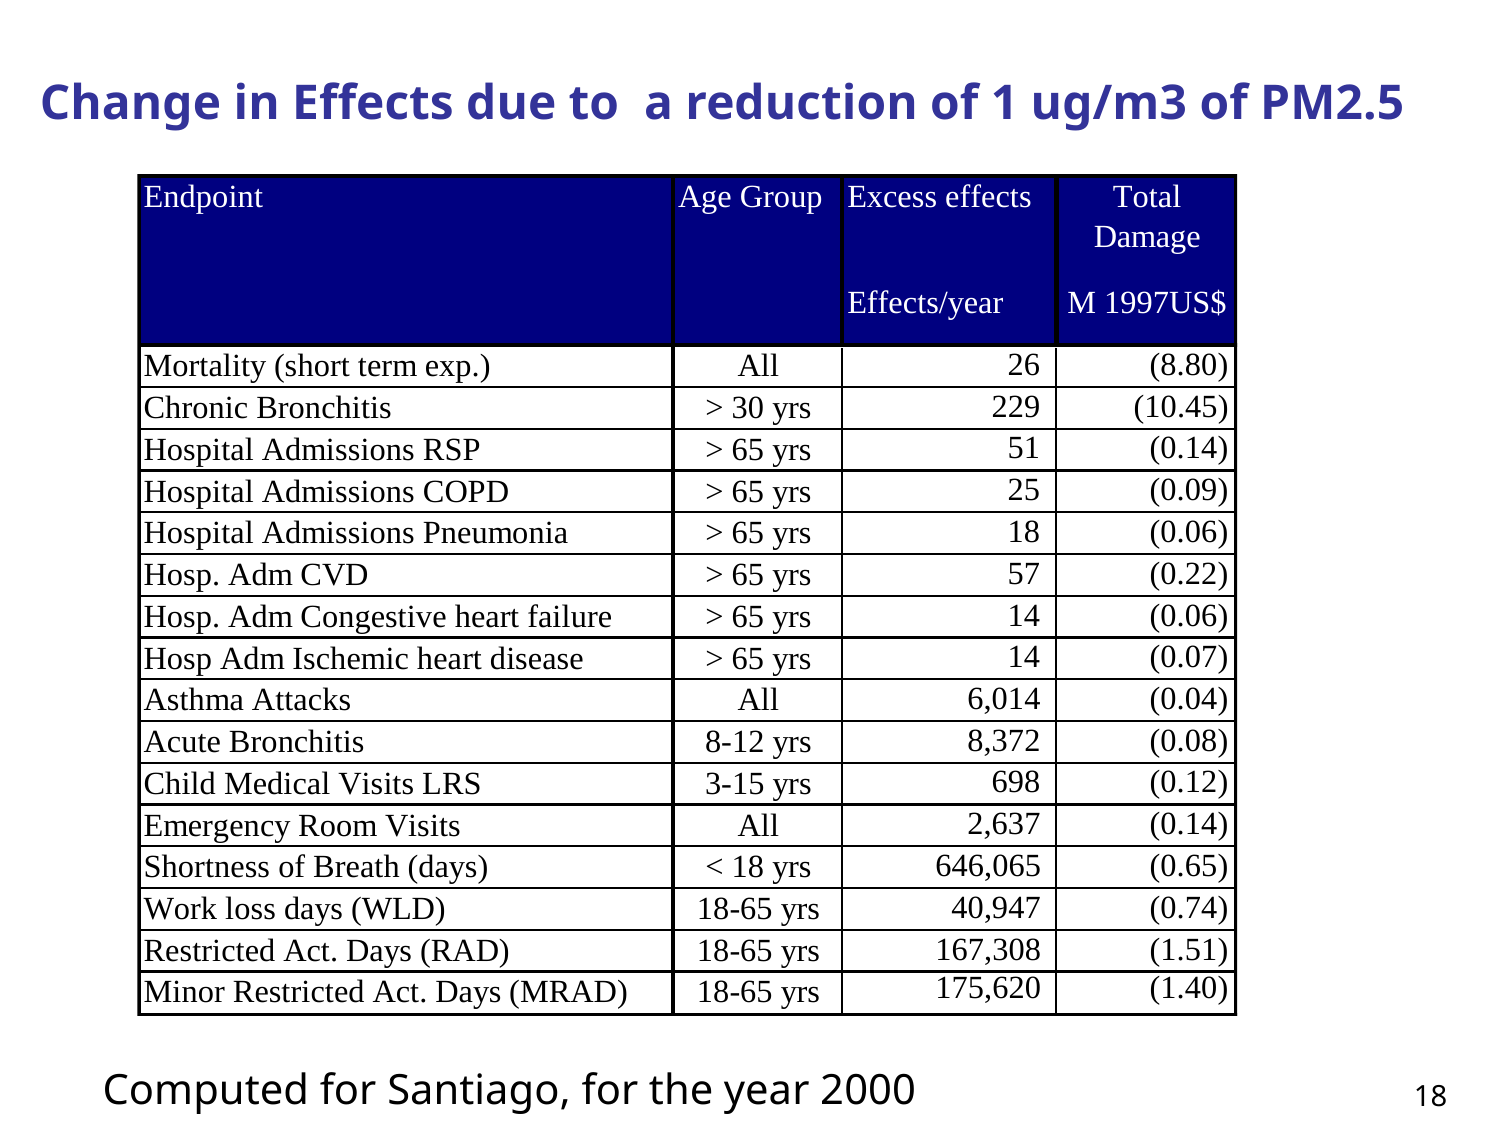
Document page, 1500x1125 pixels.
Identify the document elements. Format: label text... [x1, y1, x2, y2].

list Computed for Santiago, for the year 2000 [87, 1049, 1500, 1125]
title Change in Effects due to a reduction of 1 ug/m3 of PM2.5 [24, 24, 1476, 176]
picture [137, 174, 1238, 1017]
